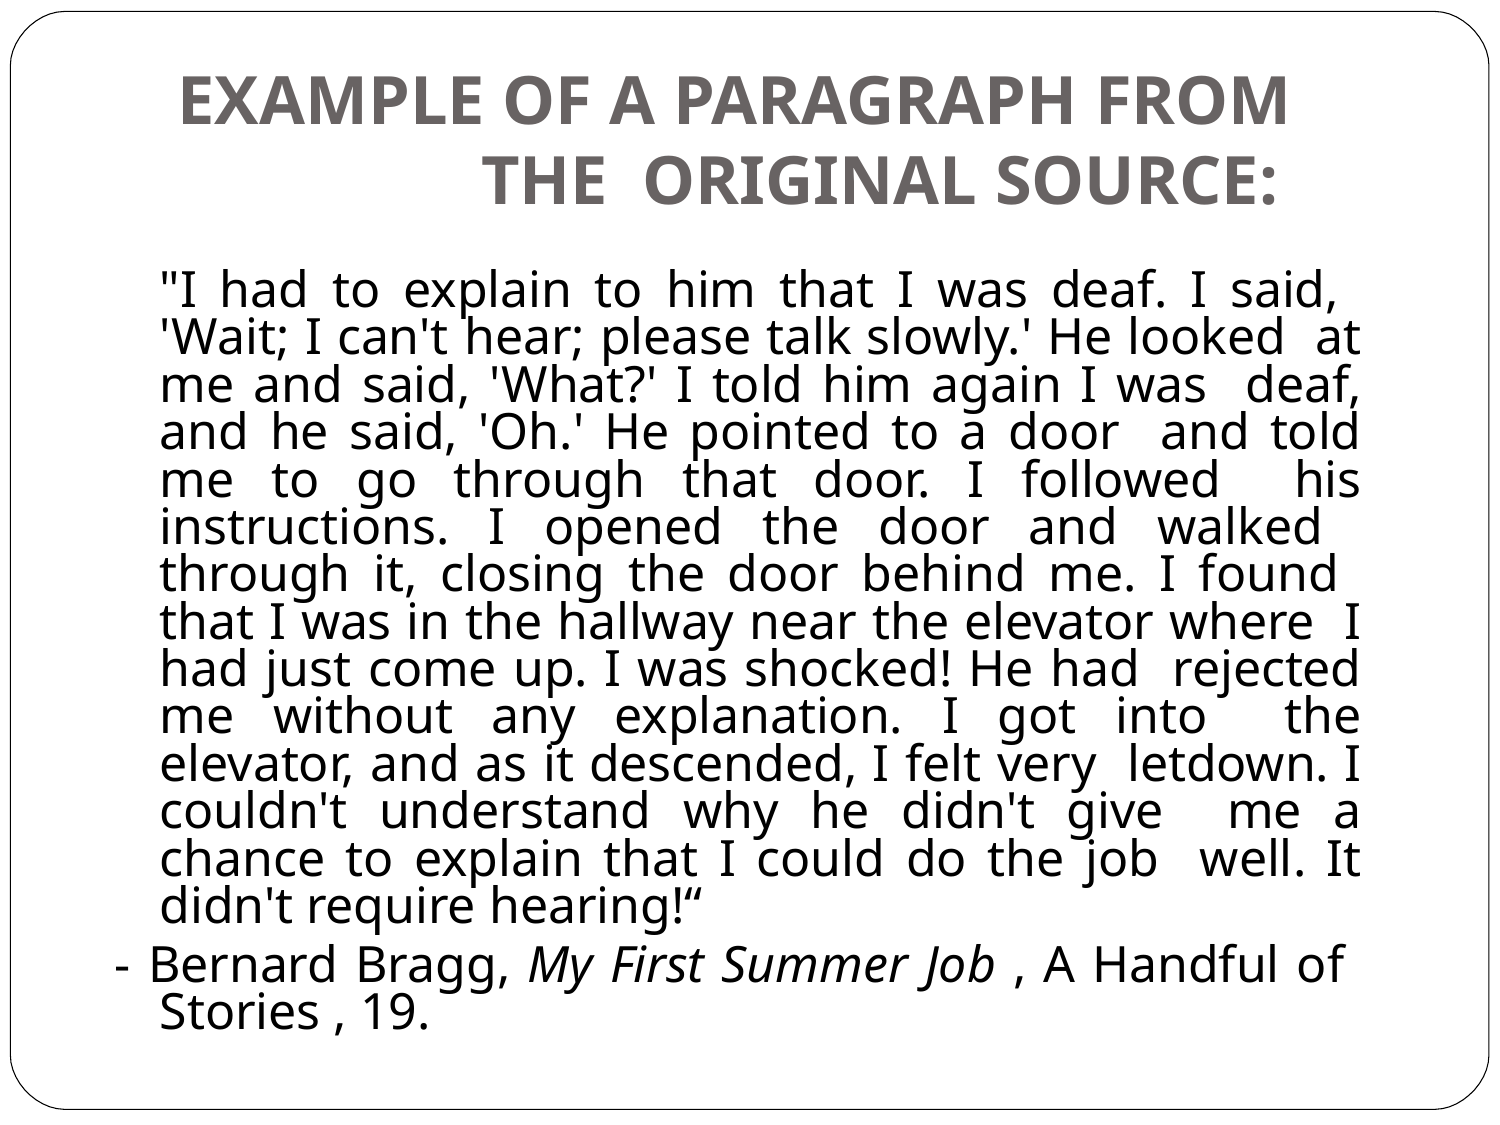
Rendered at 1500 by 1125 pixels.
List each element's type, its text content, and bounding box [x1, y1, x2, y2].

text_box "I had to explain to him that I was deaf. I said, 'Wait; I can't hear; please talk slowly.' He looked at me and said, 'What?' I told him again I was deaf, and he said, 'Oh.' He pointed to a door and told me to go through that door. I followed his instructions. I opened the door and walked through it, closing the door behind me. I found that I was in the hallway near the elevator where I had just come up. I was shocked! He had rejected me without any explanation. I got into the elevator, and as it descended, I felt very letdown. I couldn't understand why he didn't give me a chance to explain that I could do the job well. It didn't require hearing!“ - Bernard Bragg, My First Summer Job , A Handful of Stories , 19. [112, 255, 1363, 1040]
title EXAMPLE OF A PARAGRAPH FROM THE ORIGINAL SOURCE: [97, 35, 1403, 246]
